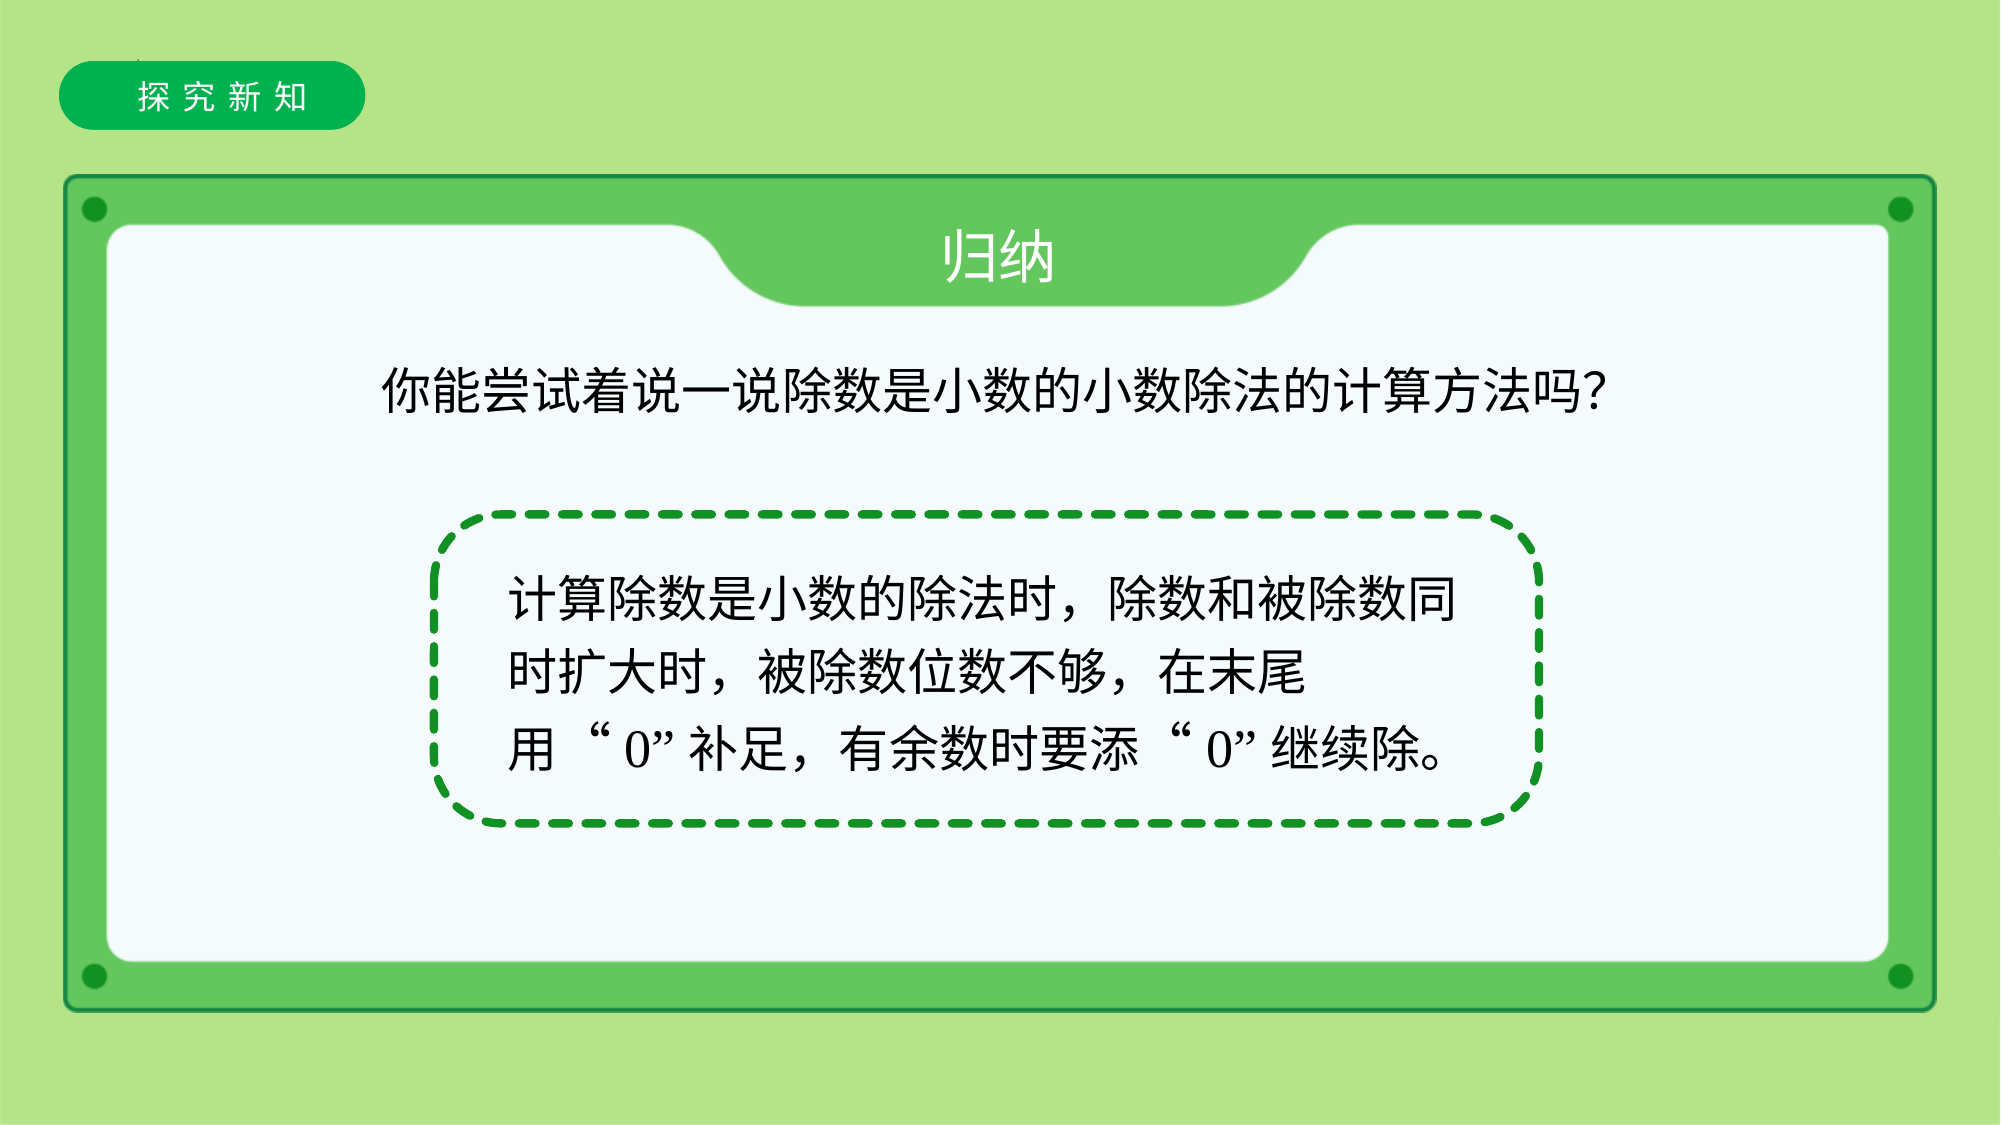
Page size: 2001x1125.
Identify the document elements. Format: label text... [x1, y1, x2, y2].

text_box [433, 514, 1540, 824]
picture [0, 0, 2001, 1125]
text_box 归纳 [925, 220, 1074, 291]
text_box 探究新知 [111, 68, 333, 124]
text_box 你能尝试着说一说除数是小数的小数除法的计算方法吗？ [367, 351, 1633, 427]
